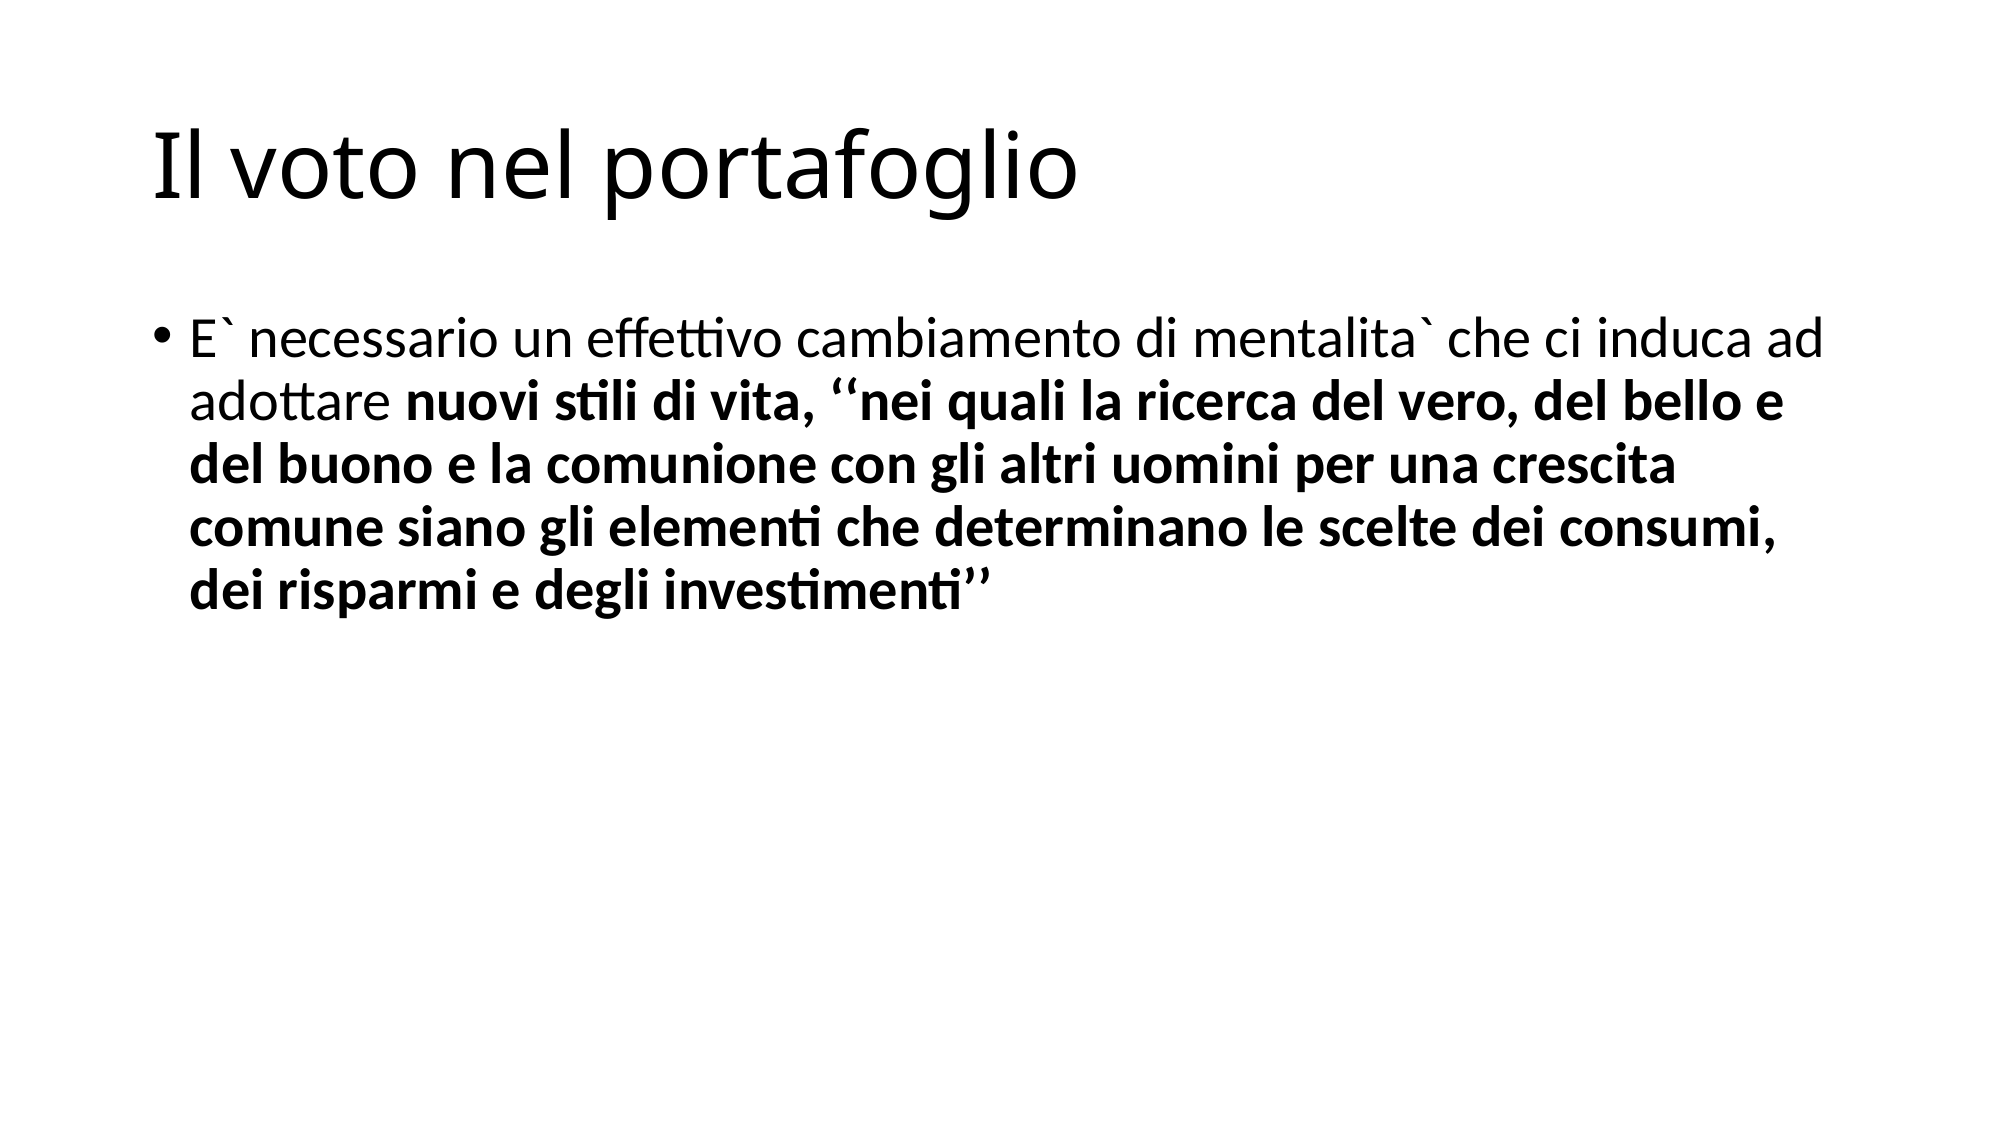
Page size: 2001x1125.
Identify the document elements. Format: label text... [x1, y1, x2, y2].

title Il voto nel portafoglio [137, 59, 1863, 278]
list E` necessario un effettivo cambiamento di mentalita` che ci induca ad adottare nuovi stili di vita, ‘‘nei quali la ricerca del vero, del bello e del buono e la comunione con gli altri uomini per una crescita comune siano gli elementi che determinano le scelte dei consumi, dei risparmi e degli investimenti’’ [137, 299, 1863, 1014]
